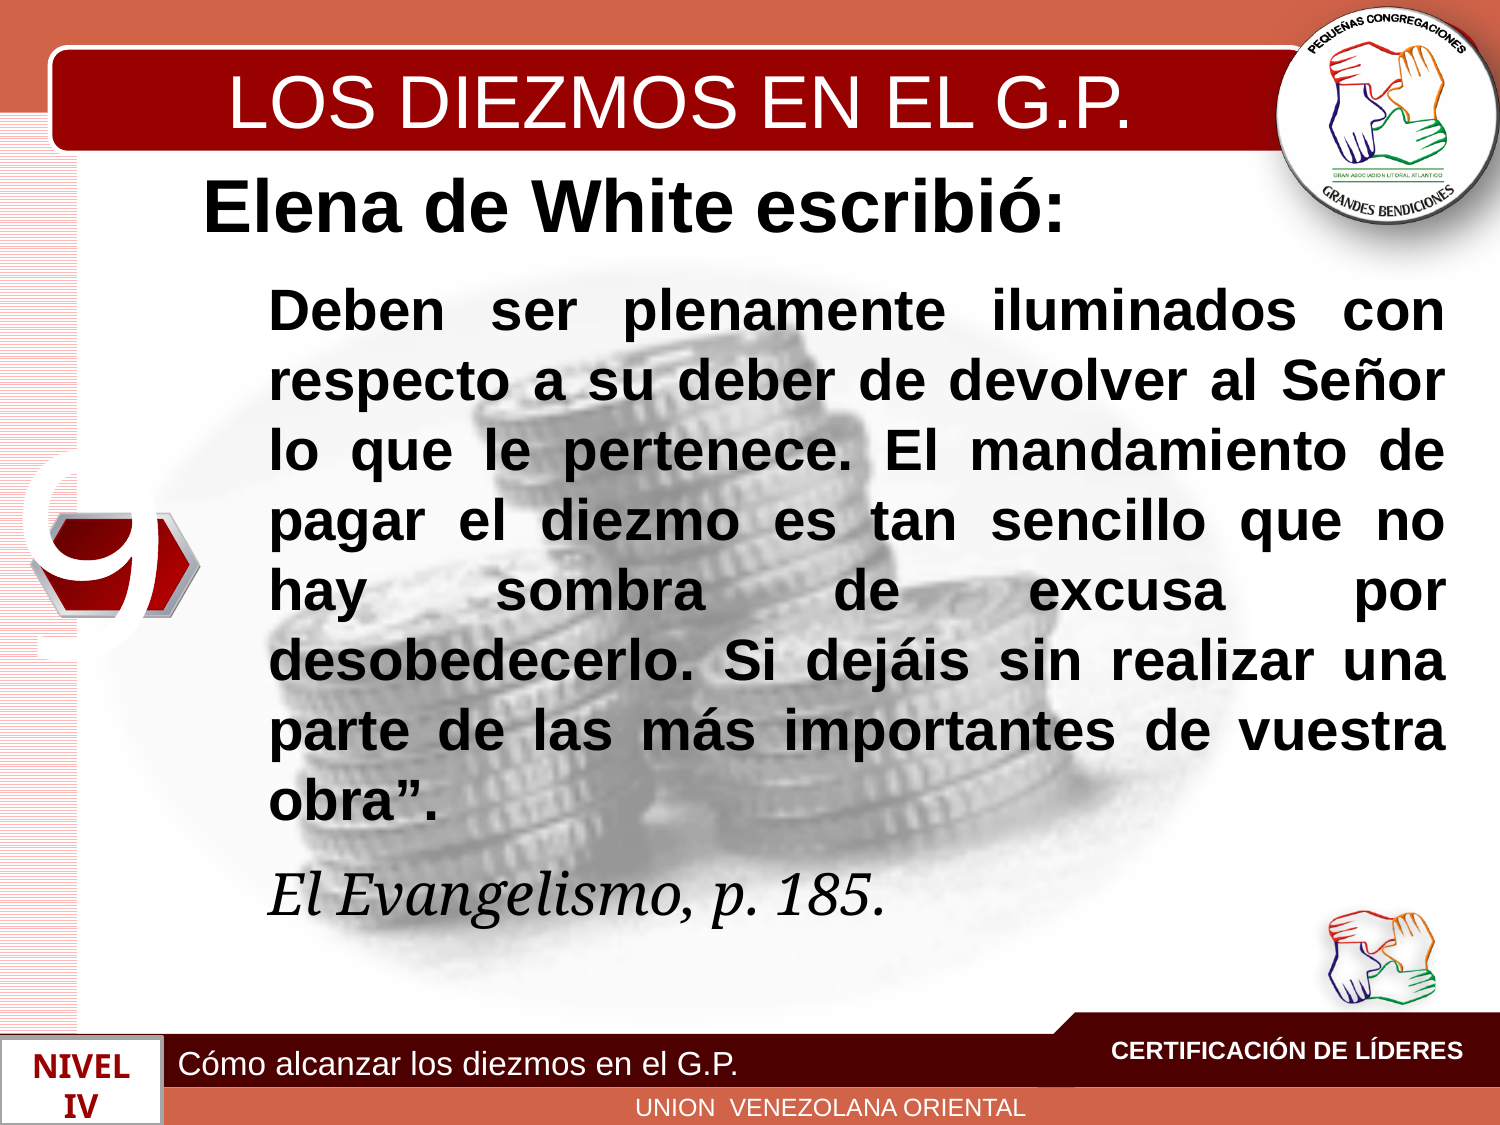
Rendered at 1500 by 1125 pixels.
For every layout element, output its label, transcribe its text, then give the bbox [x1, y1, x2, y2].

text_box Elena de White escribió: Deben ser plenamente iluminados con respecto a su deber de devolver al Señor lo que le pertenece. El mandamiento de pagar el diezmo es tan sencillo que no hay sombra de excusa por desobedecerlo. Si dejáis sin realizar una parte de las más importantes de vuestra obra”. El Evangelismo, p. 185. [187, 149, 1463, 988]
footer UNION VENEZOLANA ORIENTAL [162, 1095, 1500, 1125]
picture [1274, 6, 1500, 226]
picture [87, 249, 1261, 1012]
text_box NIVEL IV [0, 1096, 162, 1125]
picture [1324, 910, 1436, 1006]
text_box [0, 1012, 1500, 1088]
title LOS DIEZMOS EN EL G.P. [74, 52, 1258, 145]
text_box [0, 362, 201, 727]
